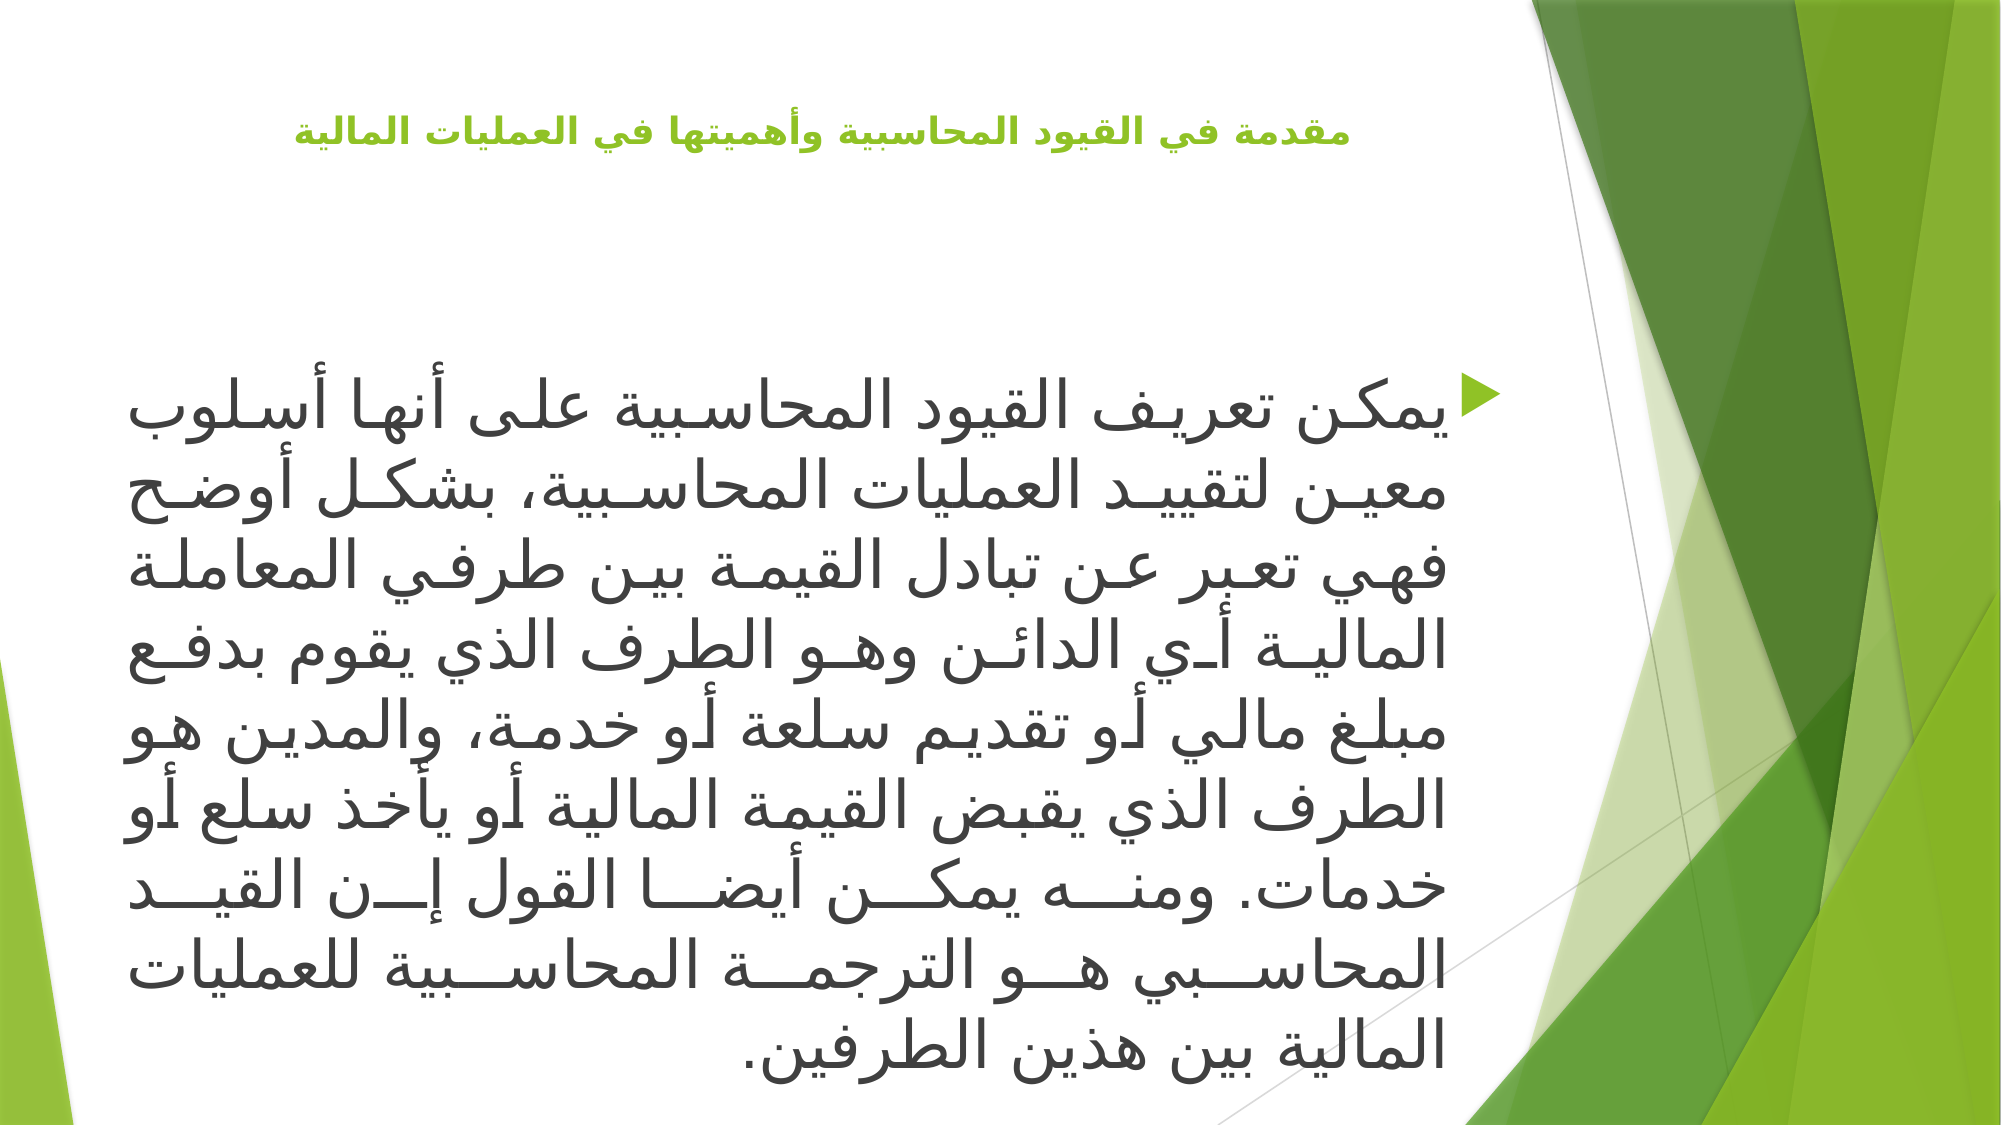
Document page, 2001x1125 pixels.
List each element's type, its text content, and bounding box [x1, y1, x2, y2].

title مقدمة في القيود المحاسبية وأهميتها في العمليات المالية [111, 99, 1522, 317]
list يمكن تعريف القيود المحاسبية على أنها أسلوب معين لتقييد العمليات المحاسبية، بشكل أوضح فهي تعبر عن تبادل القيمة بين طرفي المعاملة المالية أي الدائن وهو الطرف الذي يقوم بدفع مبلغ مالي أو تقديم سلعة أو خدمة، والمدين هو الطرف الذي يقبض القيمة المالية أو يأخذ سلع أو خدمات. ومنه يمكن أيضا القول إن القيد المحاسبي هو الترجمة المحاسبية للعمليات المالية بين هذين الطرفين. [111, 354, 1522, 1125]
